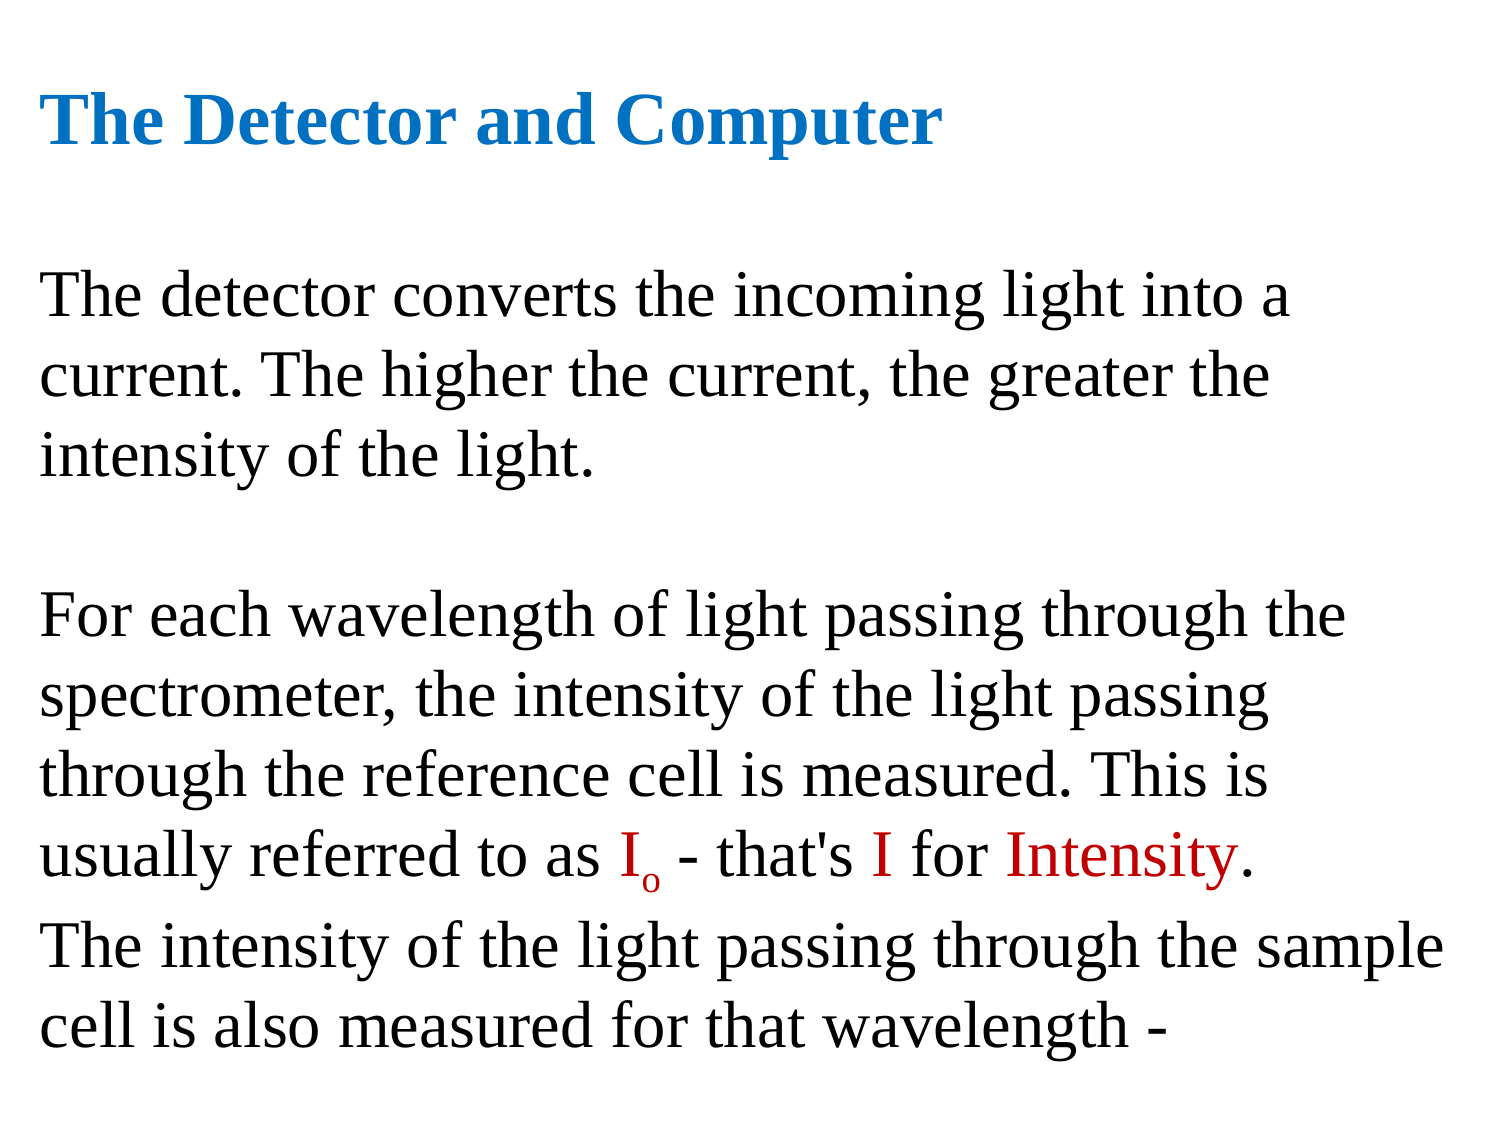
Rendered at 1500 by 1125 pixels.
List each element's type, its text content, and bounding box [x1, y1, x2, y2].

text_box The Detector and Computer The detector converts the incoming light into a current. The higher the current, the greater the intensity of the light. For each wavelength of light passing through the spectrometer, the intensity of the light passing through the reference cell is measured. This is usually referred to as Io - that's I for Intensity. The intensity of the light passing through the sample cell is also measured for that wavelength - [24, 62, 1475, 1125]
text_box [374, 373, 1125, 434]
